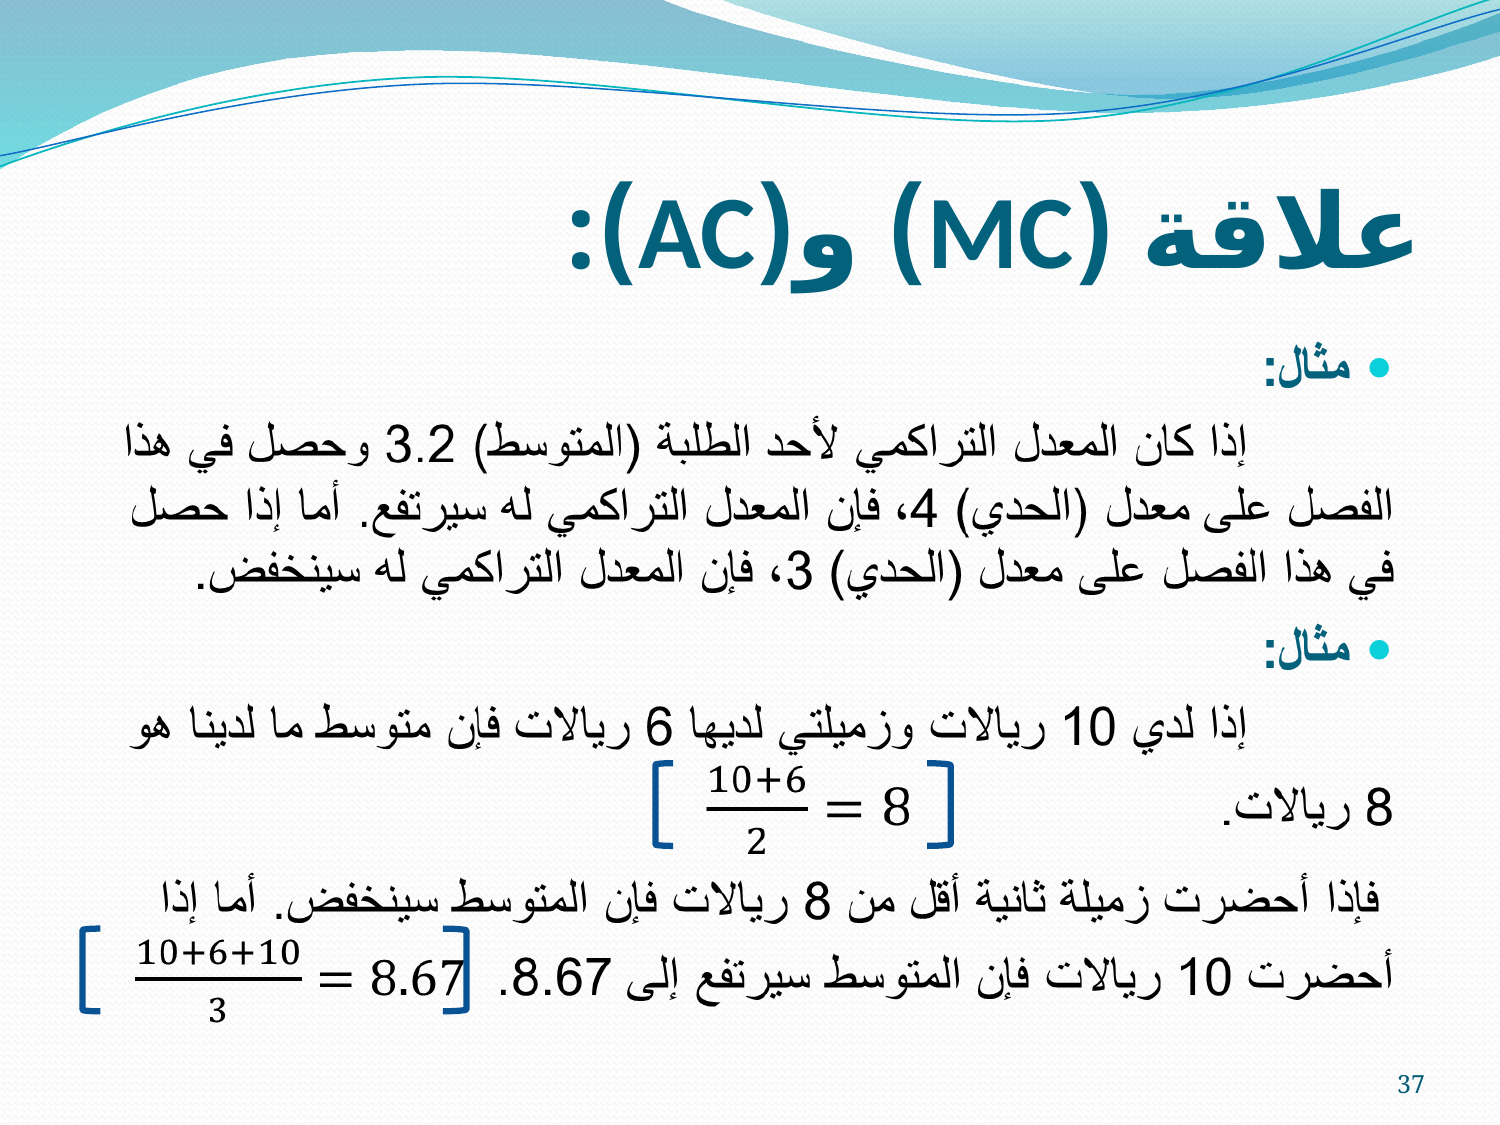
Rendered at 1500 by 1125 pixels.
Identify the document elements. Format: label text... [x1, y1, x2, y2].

text_box [442, 927, 468, 1013]
slide_number 37 [1299, 1042, 1425, 1103]
text_box [654, 762, 674, 847]
list [75, 317, 1425, 1038]
text_box [927, 762, 952, 847]
text_box [81, 927, 101, 1013]
title علاقة (MC) و(AC): [128, 101, 1424, 290]
